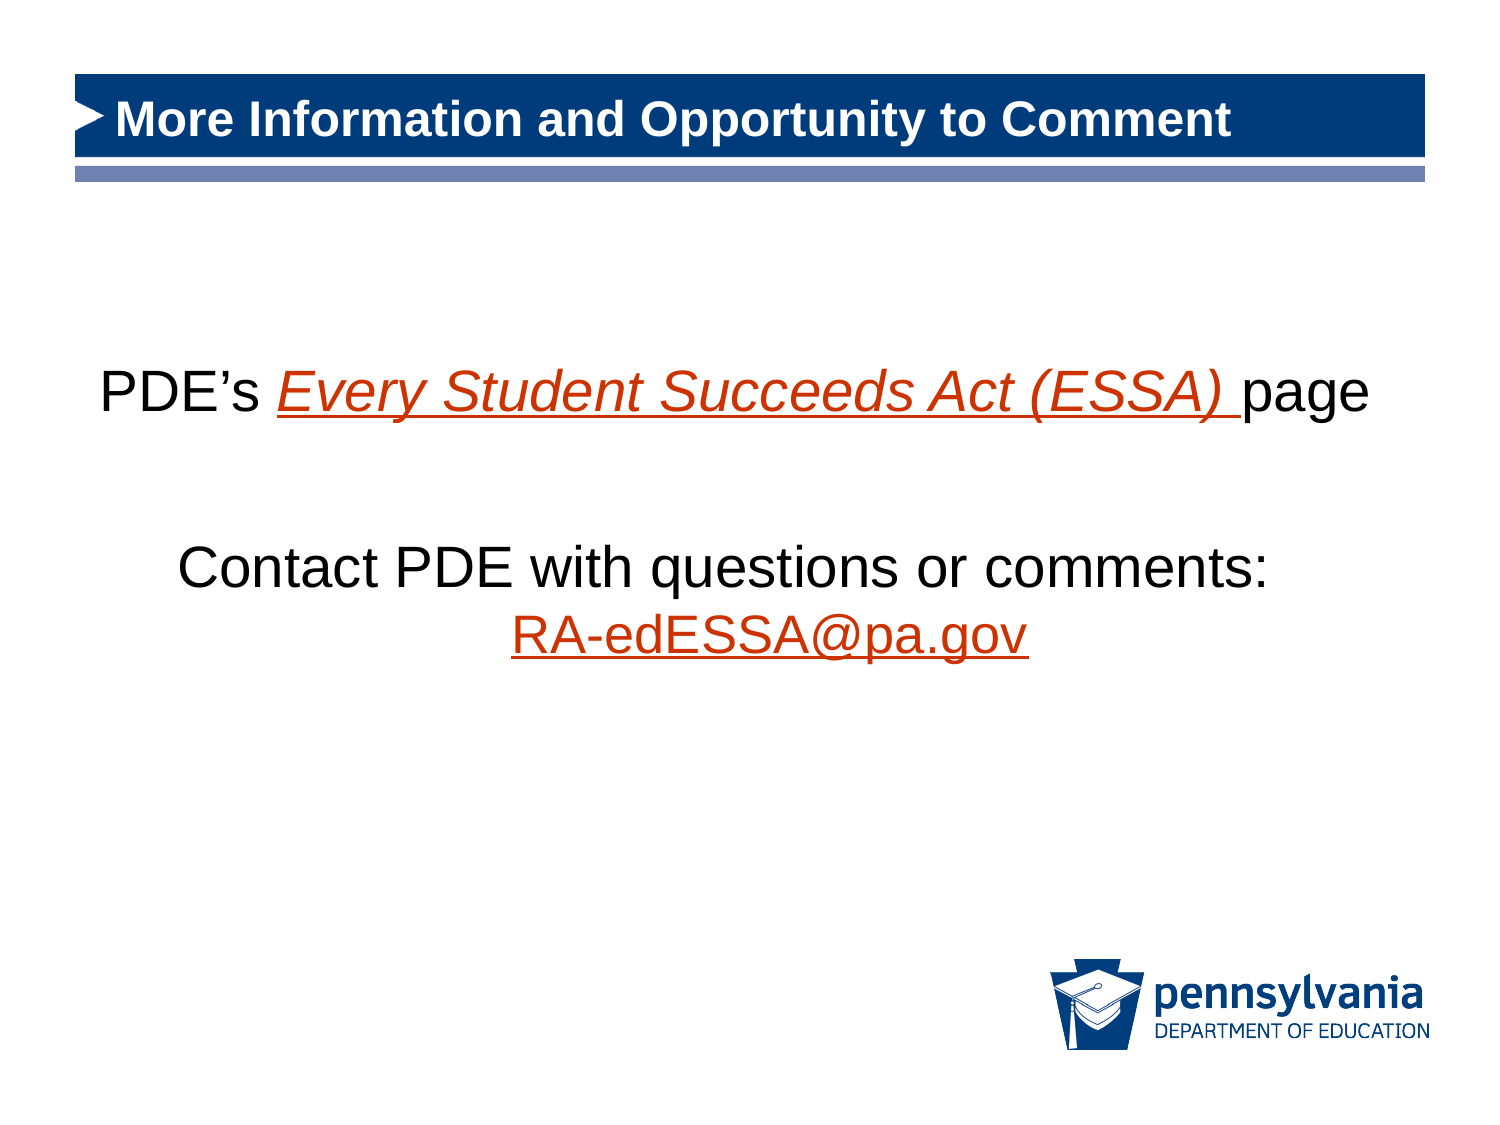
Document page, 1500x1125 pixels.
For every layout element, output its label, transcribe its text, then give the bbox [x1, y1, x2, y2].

picture [1049, 959, 1429, 1051]
picture [74, 74, 1426, 182]
text_box Contact PDE with questions or comments: RA-edESSA@pa.gov [61, 521, 1404, 737]
text_box PDE’s Every Student Succeeds Act (ESSA) page [61, 345, 1410, 476]
title More Information and Opportunity to Comment [99, 69, 1450, 163]
